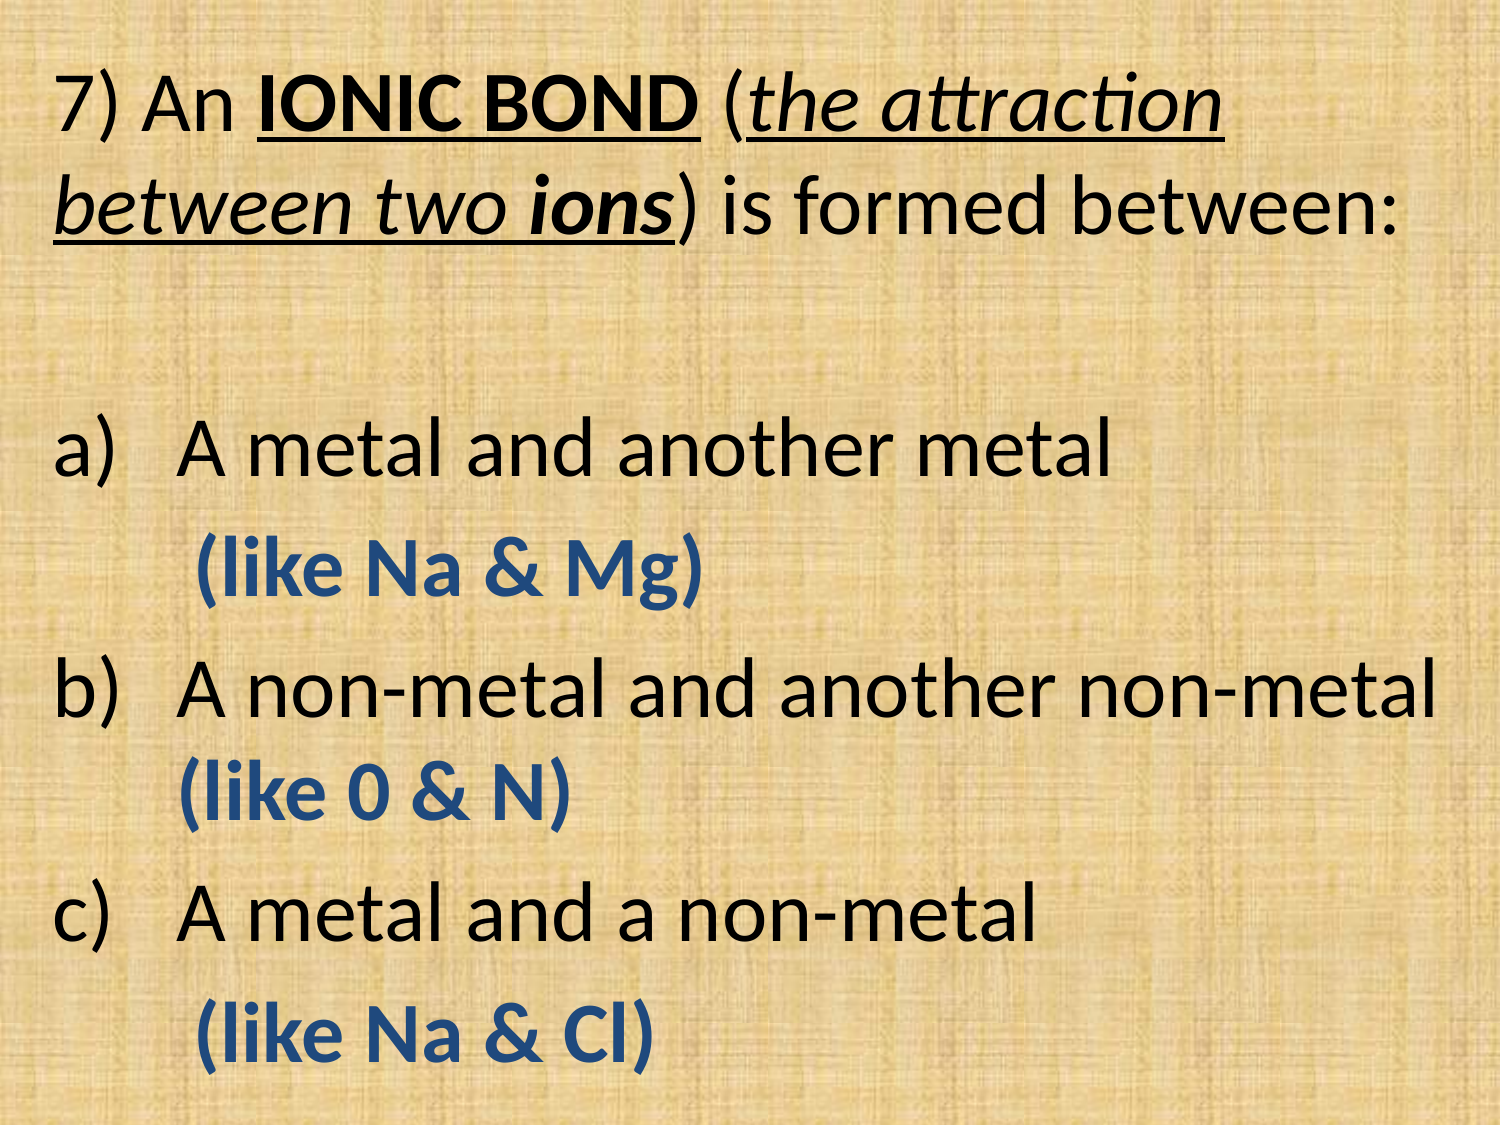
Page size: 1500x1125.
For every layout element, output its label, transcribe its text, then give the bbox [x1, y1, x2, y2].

list 7) An IONIC BOND (the attraction between two ions) is formed between: A metal and another metal (like Na & Mg) A non-metal and another non-metal (like 0 & N) A metal and a non-metal (like Na & Cl) [37, 37, 1475, 1100]
picture [0, 0, 1500, 1125]
